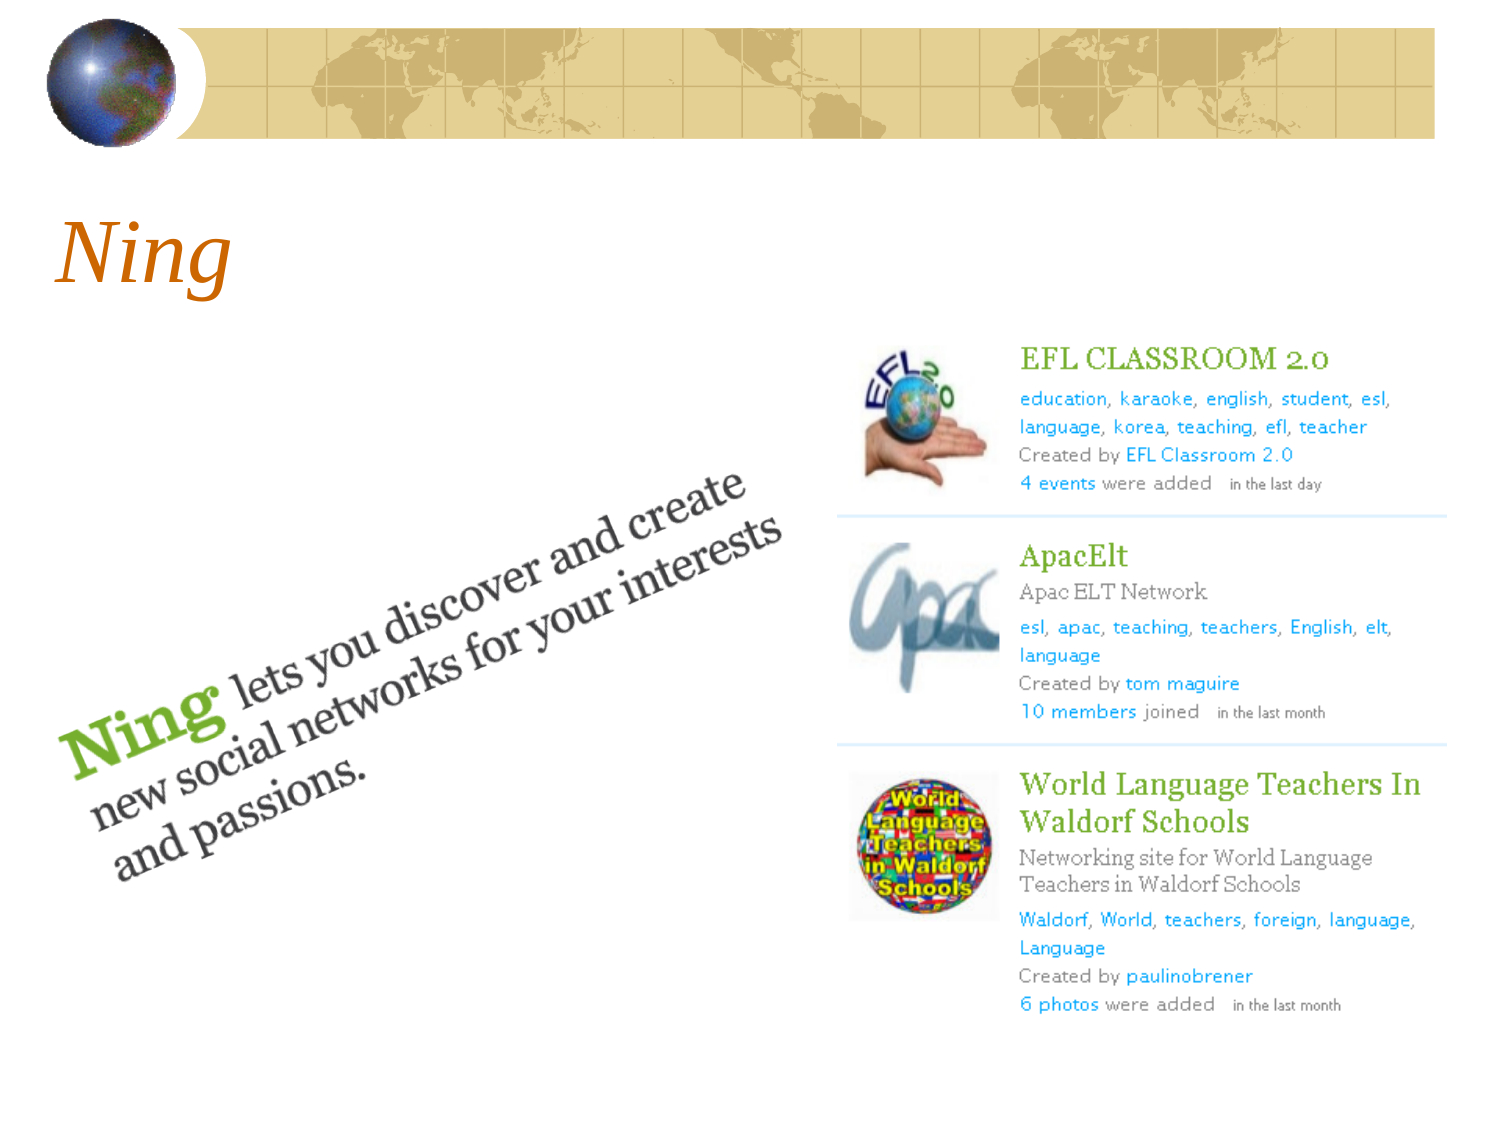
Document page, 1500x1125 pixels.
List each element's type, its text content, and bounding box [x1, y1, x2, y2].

picture [39, 324, 1448, 1037]
title Ning [40, 152, 1316, 341]
picture [42, 14, 190, 151]
